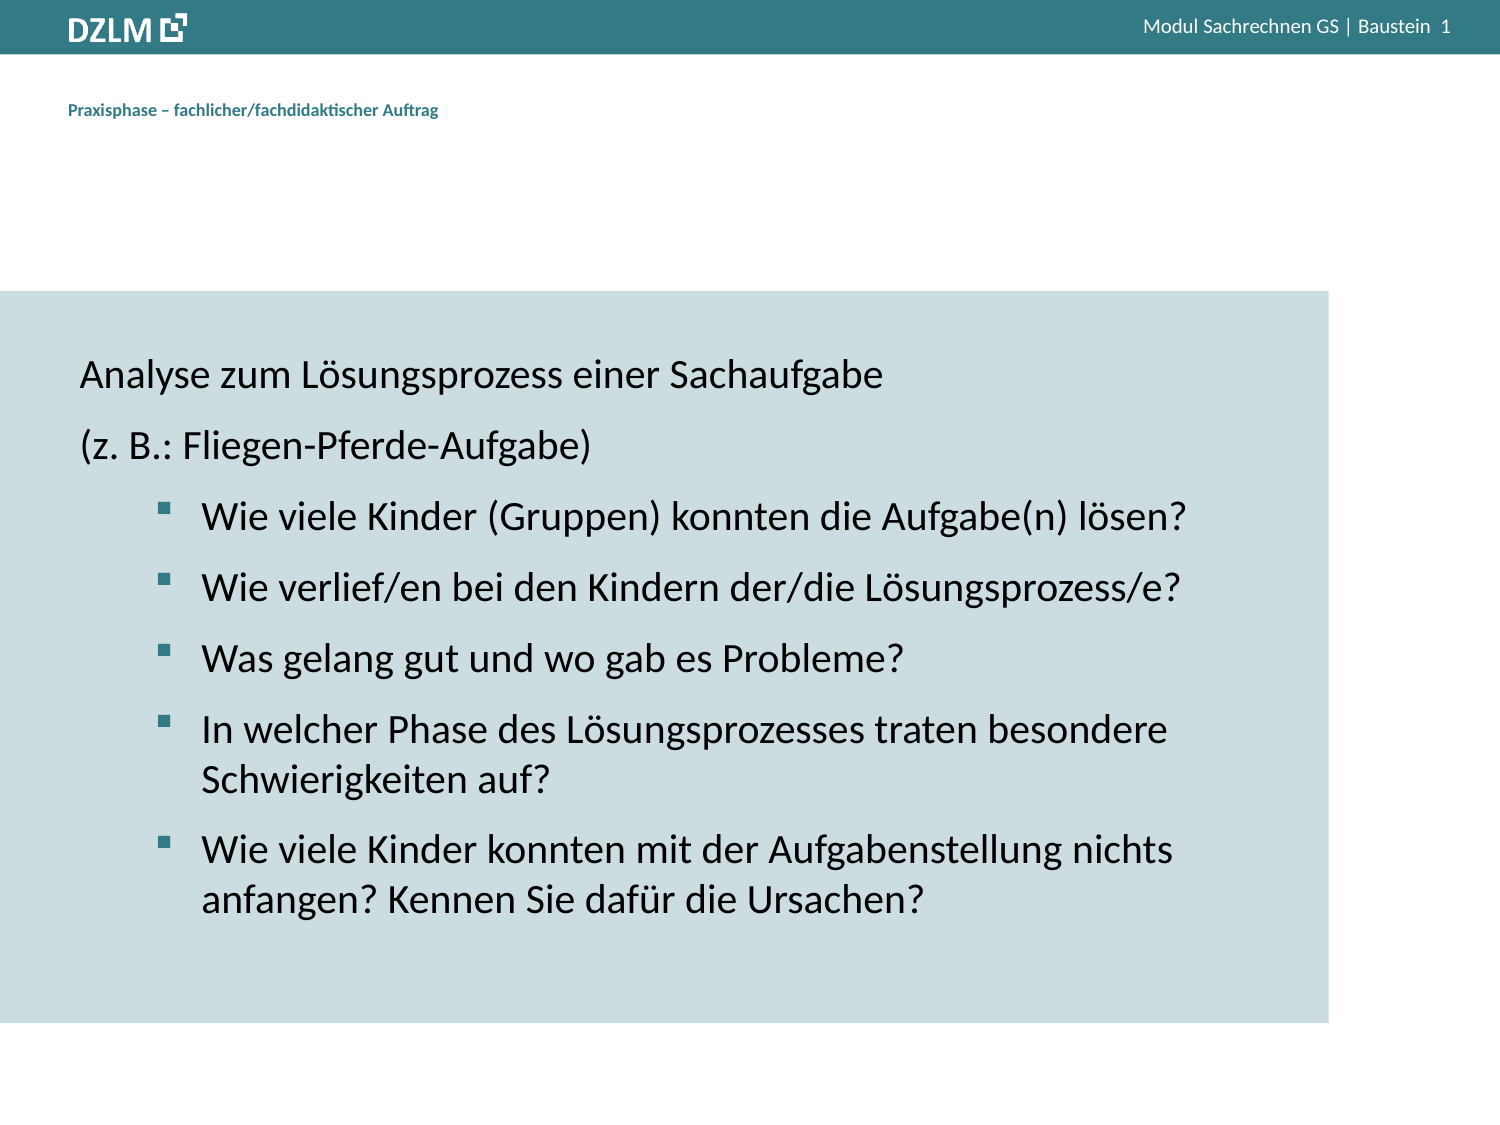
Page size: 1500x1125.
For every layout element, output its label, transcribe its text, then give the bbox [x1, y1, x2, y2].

text_box Analyse zum Lösungsprozess einer Sachaufgabe (z. B.: Fliegen-Pferde-Aufgabe) Wie viele Kinder (Gruppen) konnten die Aufgabe(n) lösen? Wie verlief/en bei den Kindern der/die Lösungsprozess/e? Was gelang gut und wo gab es Probleme? In welcher Phase des Lösungsprozesses traten besondere Schwierigkeiten auf? Wie viele Kinder konnten mit der Aufgabenstellung nichts anfangen? Kennen Sie dafür die Ursachen? [64, 278, 1329, 930]
text_box [0, 290, 1329, 1024]
title Praxisphase – fachlicher/fachdidaktischer Auftrag [53, 68, 1436, 149]
